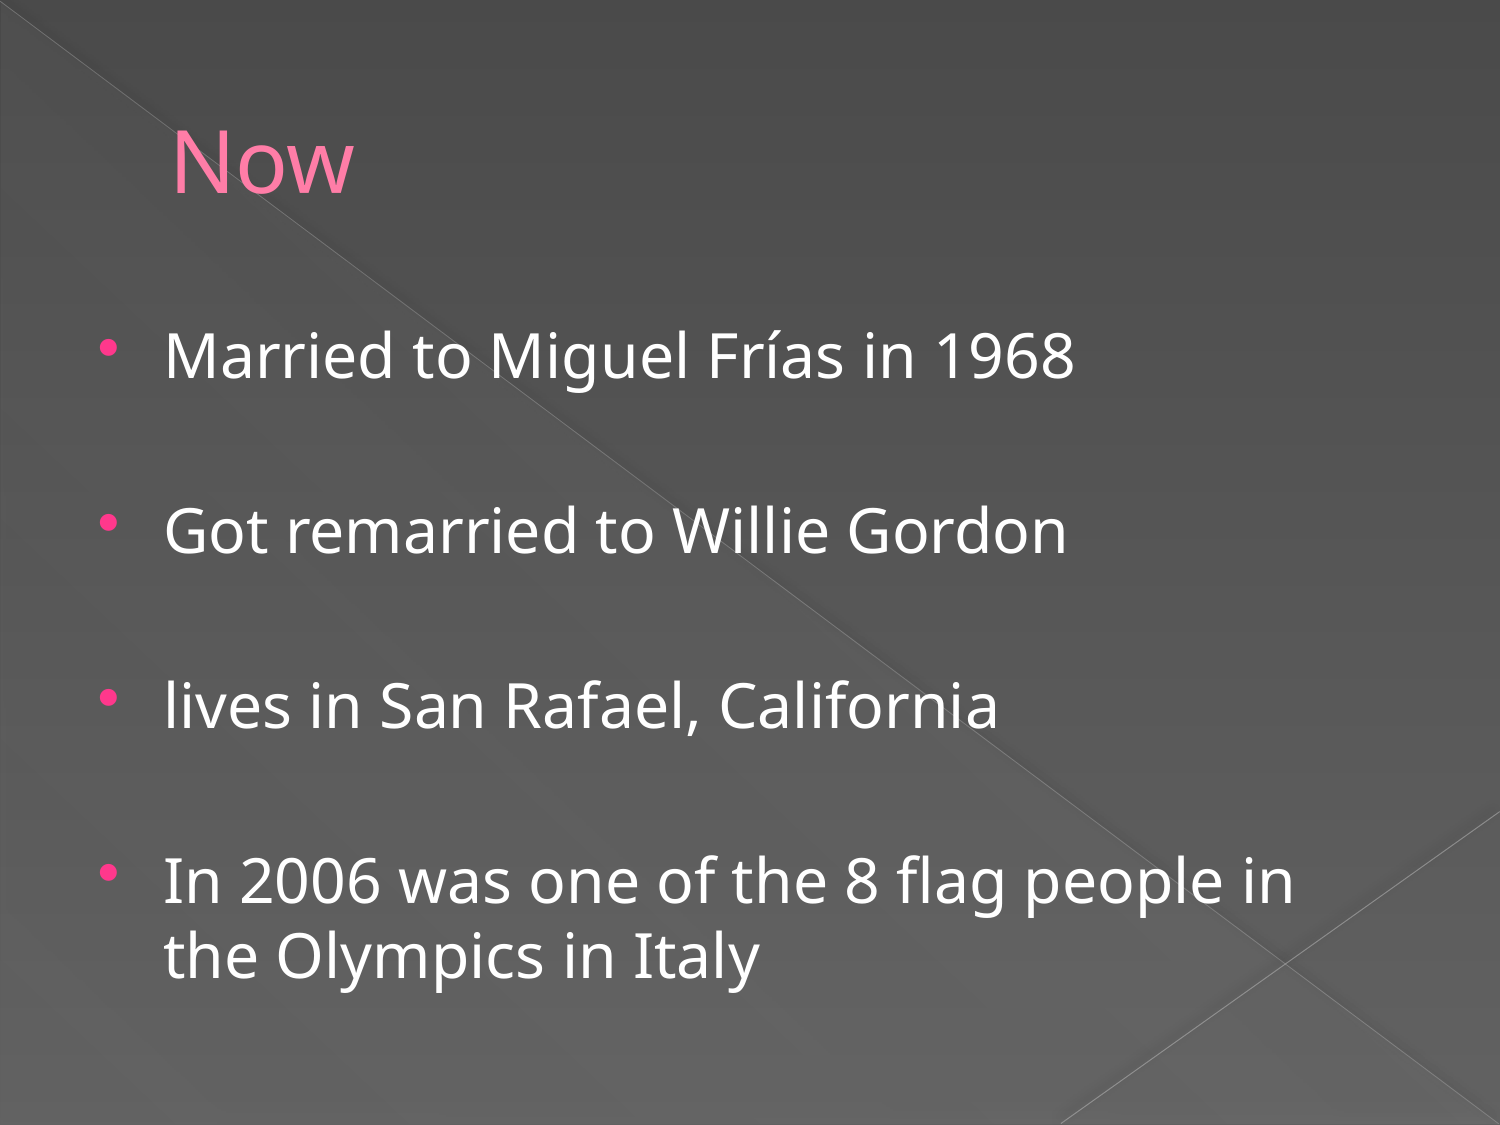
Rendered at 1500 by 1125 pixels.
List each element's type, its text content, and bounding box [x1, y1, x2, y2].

title Now [75, 43, 1425, 274]
list Married to Miguel Frías in 1968 Got remarried to Willie Gordon lives in San Rafael, California In 2006 was one of the 8 flag people in the Olympics in Italy [75, 308, 1425, 1059]
